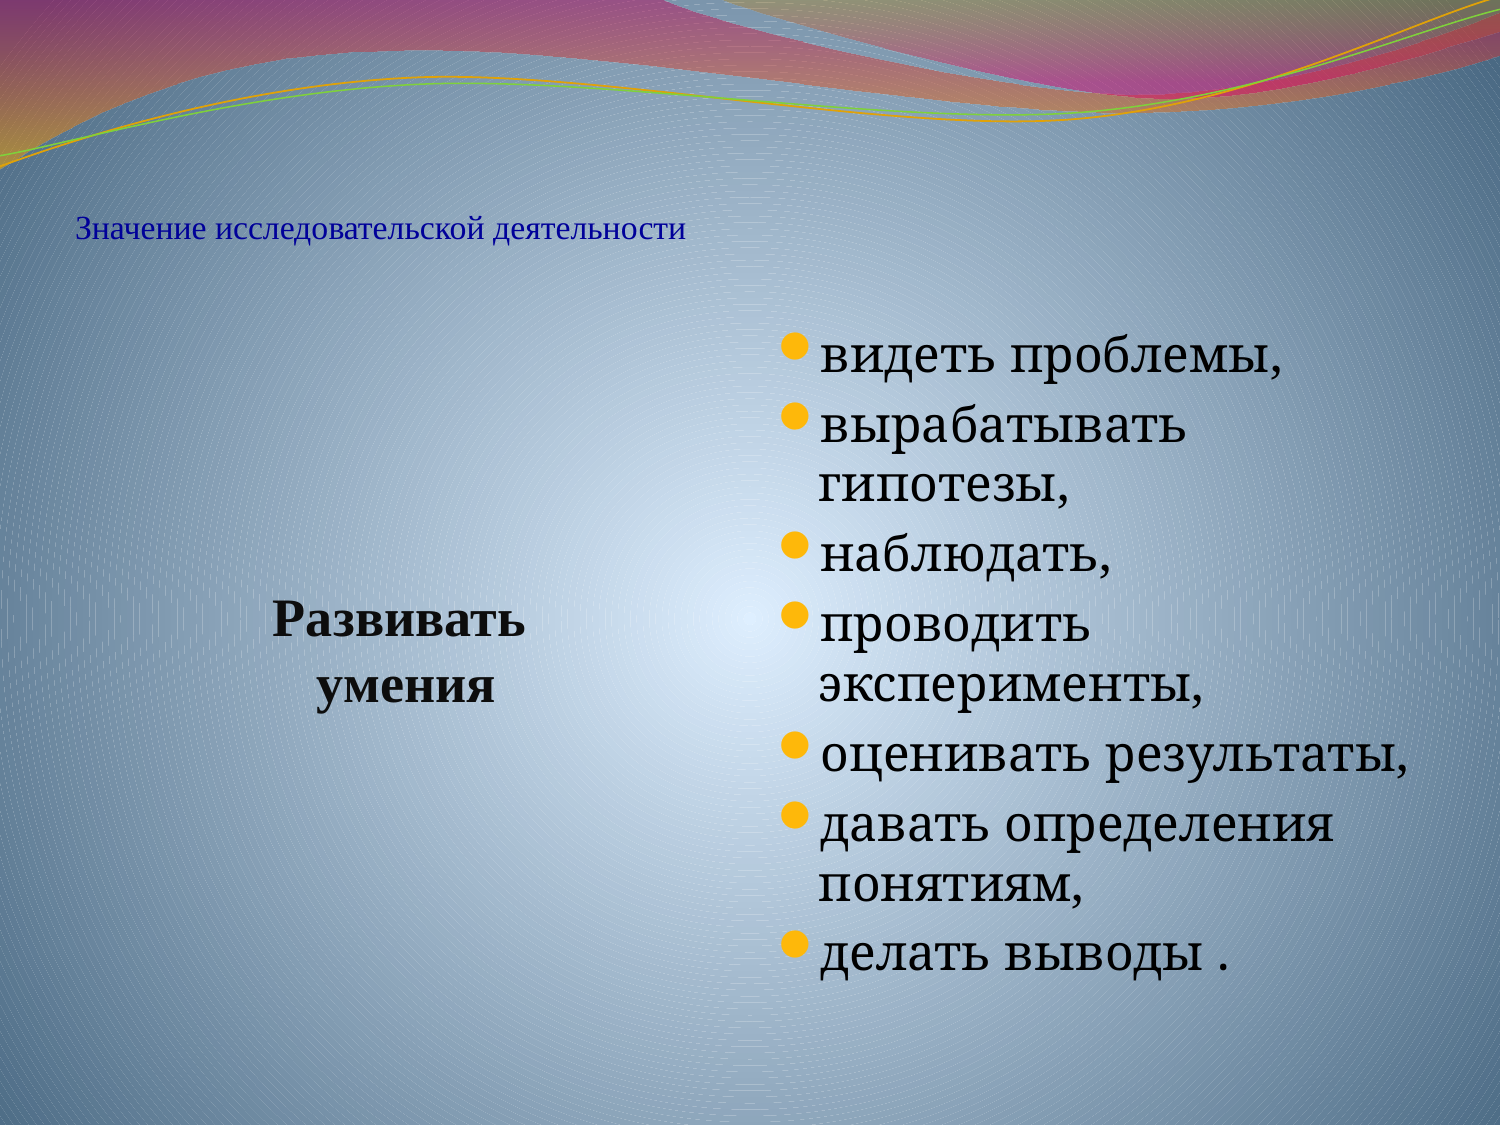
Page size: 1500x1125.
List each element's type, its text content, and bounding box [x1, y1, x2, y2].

title Значение исследовательской деятельности [75, 115, 1425, 303]
list Развивать умения [75, 314, 738, 1043]
list видеть проблемы, вырабатывать гипотезы, наблюдать, проводить эксперименты, оценивать результаты, давать определения понятиям, делать выводы . [762, 314, 1425, 1043]
